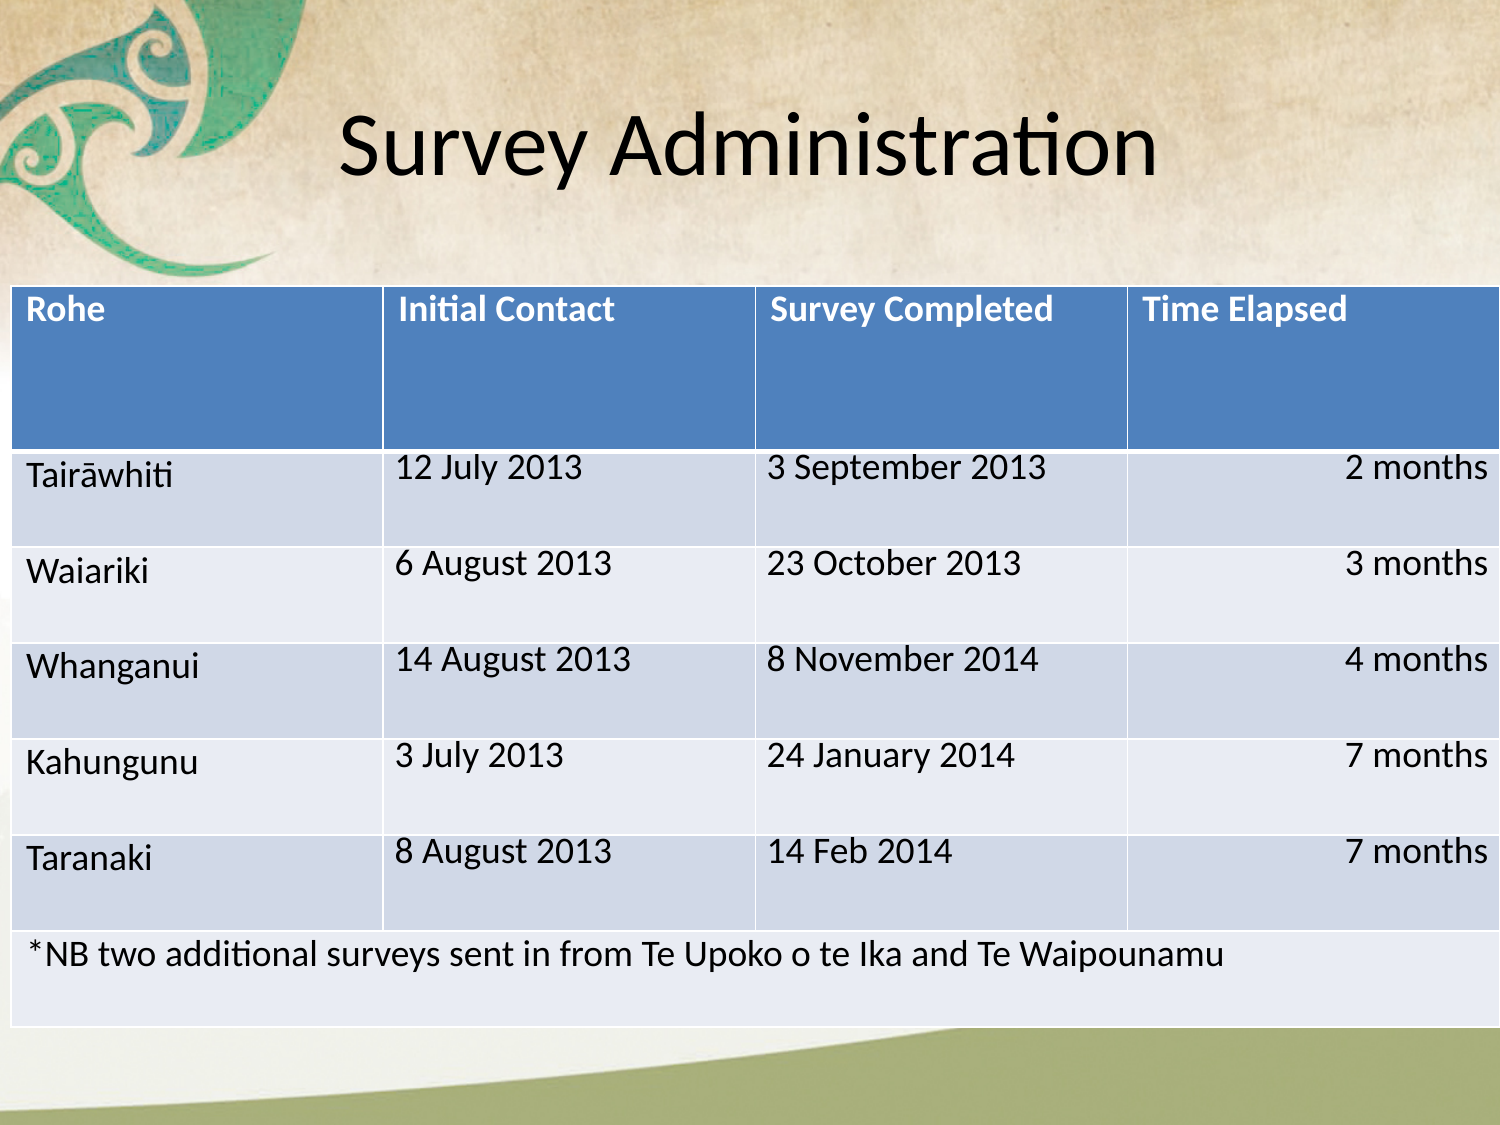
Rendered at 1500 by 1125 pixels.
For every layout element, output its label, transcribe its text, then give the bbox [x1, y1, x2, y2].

table_cell 8 November 2014 [756, 644, 1127, 738]
table_cell Tairāwhiti [12, 454, 382, 546]
table_cell 3 July 2013 [384, 740, 755, 834]
title Survey Administration [75, 45, 1425, 233]
table_cell 23 October 2013 [756, 548, 1127, 642]
table_cell 6 August 2013 [384, 548, 755, 642]
table_cell 4 months [1128, 644, 1499, 738]
table_cell 14 August 2013 [384, 644, 755, 738]
table_cell Kahungunu [12, 740, 382, 834]
table_cell 7 months [1128, 836, 1499, 930]
table_cell 3 months [1128, 548, 1499, 642]
table_header Time Elapsed [1128, 287, 1499, 449]
table_cell 2 months [1128, 454, 1499, 546]
table_header Initial Contact [384, 287, 755, 449]
table_cell 3 September 2013 [756, 454, 1127, 546]
picture [0, 0, 1500, 1125]
table_cell 24 January 2014 [756, 740, 1127, 834]
table_cell *NB two additional surveys sent in from Te Upoko o te Ika and Te Waipounamu [12, 932, 1499, 1026]
table_cell 12 July 2013 [384, 454, 755, 546]
table_cell 8 August 2013 [384, 836, 755, 930]
table_cell Whanganui [12, 644, 382, 738]
table_cell 14 Feb 2014 [756, 836, 1127, 930]
table_cell Taranaki [12, 836, 382, 930]
table_cell Waiariki [12, 548, 382, 642]
table_cell 7 months [1128, 740, 1499, 834]
table_header Survey Completed [756, 287, 1127, 449]
table_header Rohe [12, 287, 382, 449]
